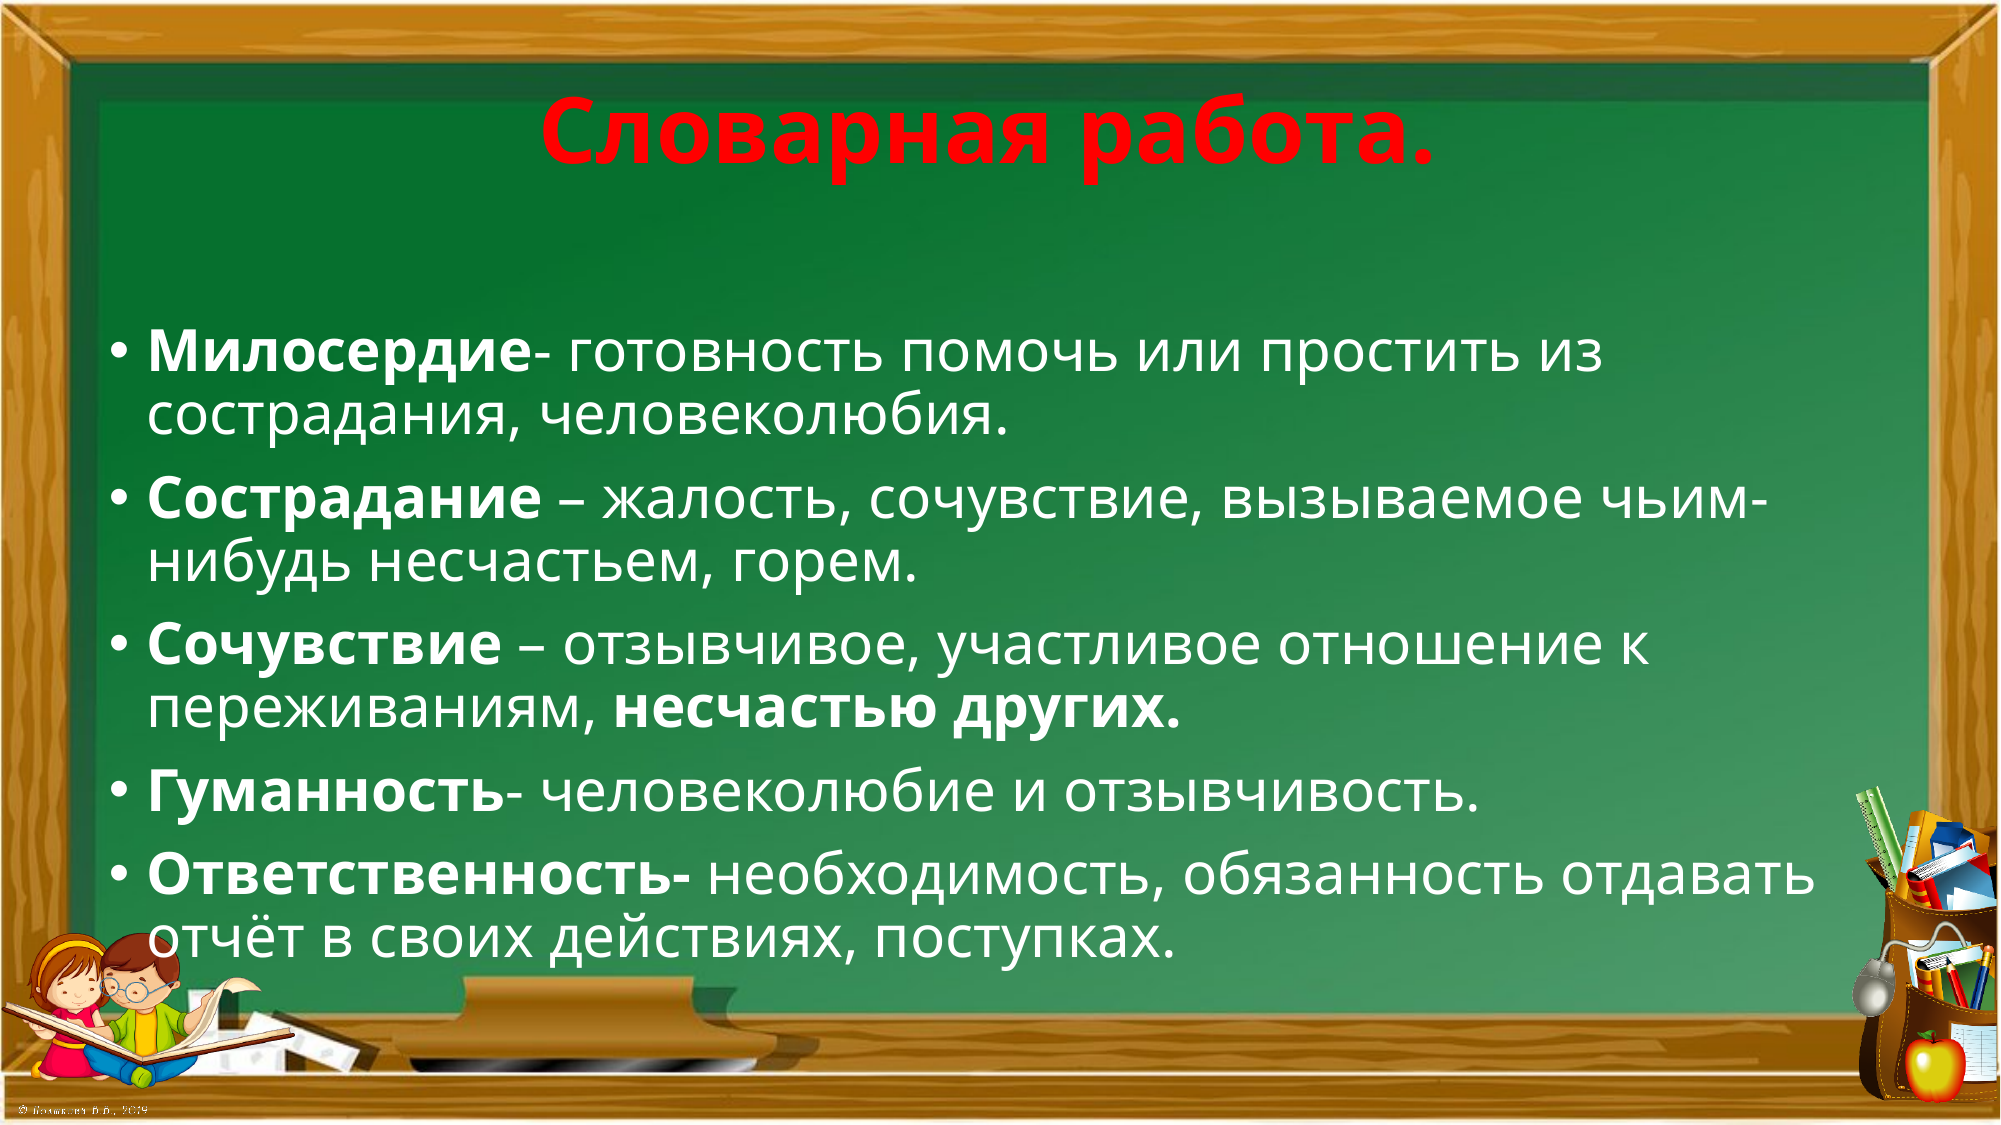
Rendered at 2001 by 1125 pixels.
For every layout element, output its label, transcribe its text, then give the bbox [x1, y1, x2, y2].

title Словарная работа. [93, 74, 1907, 304]
picture [0, 0, 2001, 1125]
list Милосердие- готовность помочь или простить из сострадания, человеколюбия. Сострадание – жалость, сочувствие, вызываемое чьим-нибудь несчастьем, горем. Сочувствие – отзывчивое, участливое отношение к переживаниям, несчастью других. Гуманность- человеколюбие и отзывчивость. Ответственность- необходимость, обязанность отдавать отчёт в своих действиях, поступках. [93, 313, 1907, 1009]
